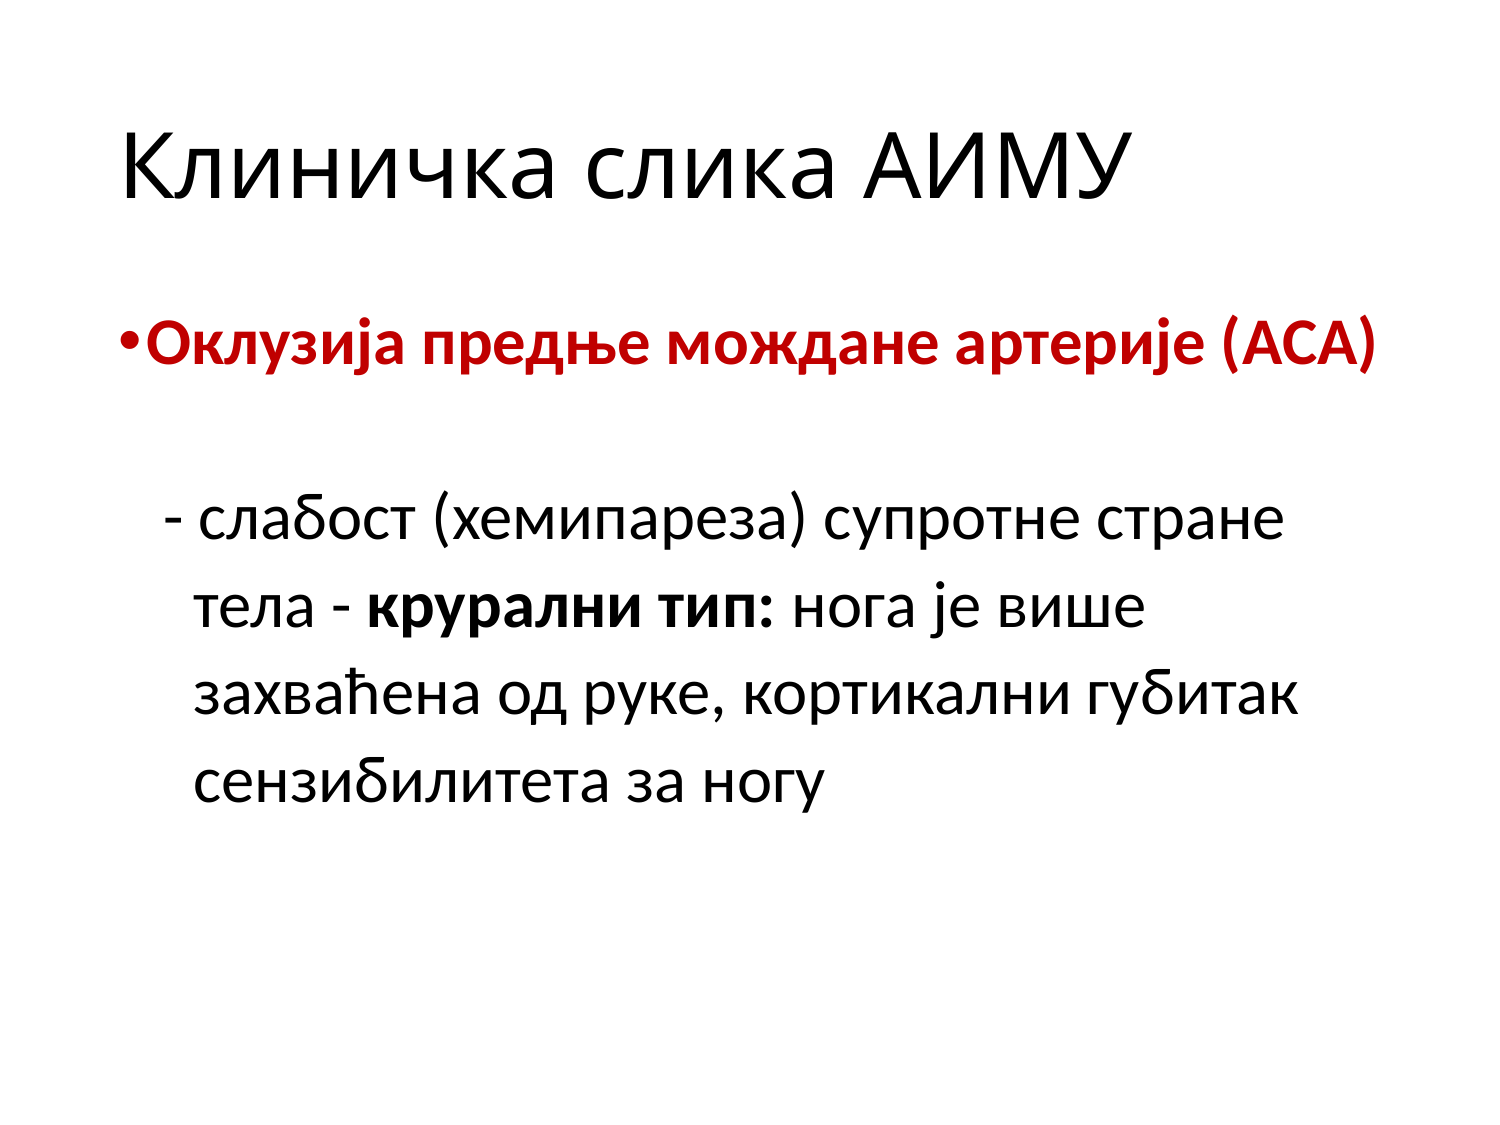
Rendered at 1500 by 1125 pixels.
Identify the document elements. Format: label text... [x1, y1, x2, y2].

title Клиничка слика АИМУ [103, 59, 1397, 278]
list Оклузија предње мождане артерије (ACA) - слабост (хемипареза) супротне стране тела - крурални тип: нога је више захваћена од руке, кортикални губитак сензибилитета за ногу [103, 299, 1397, 1014]
